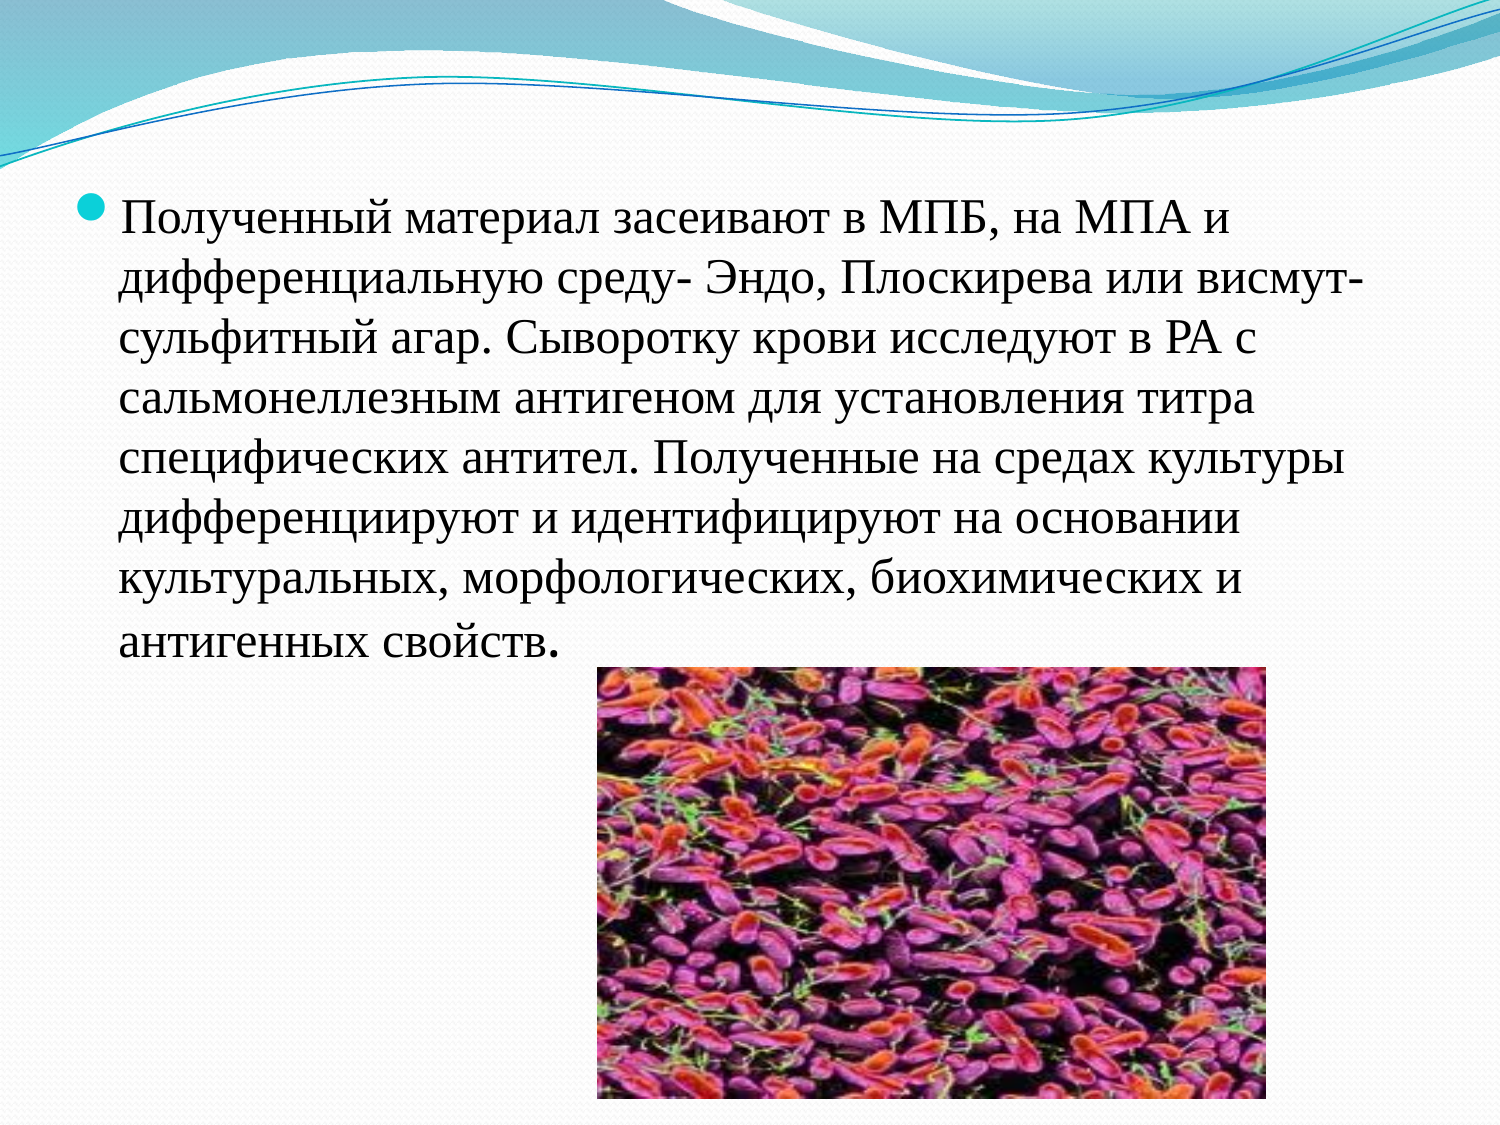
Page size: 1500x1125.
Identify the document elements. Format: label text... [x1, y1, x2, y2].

picture [597, 667, 1266, 1100]
list Полученный материал засеивают в МПБ, на МПА и дифференциальную среду- Эндо, Плоскирева или висмут-сульфитный агар. Сыворотку крови исследуют в РА с сальмонеллезным антигеном для установления титра специфических антител. Полученные на средах культуры дифференциируют и идентифицируют на основании культуральных, морфологических, биохимических и антигенных свойств. [58, 175, 1409, 1049]
